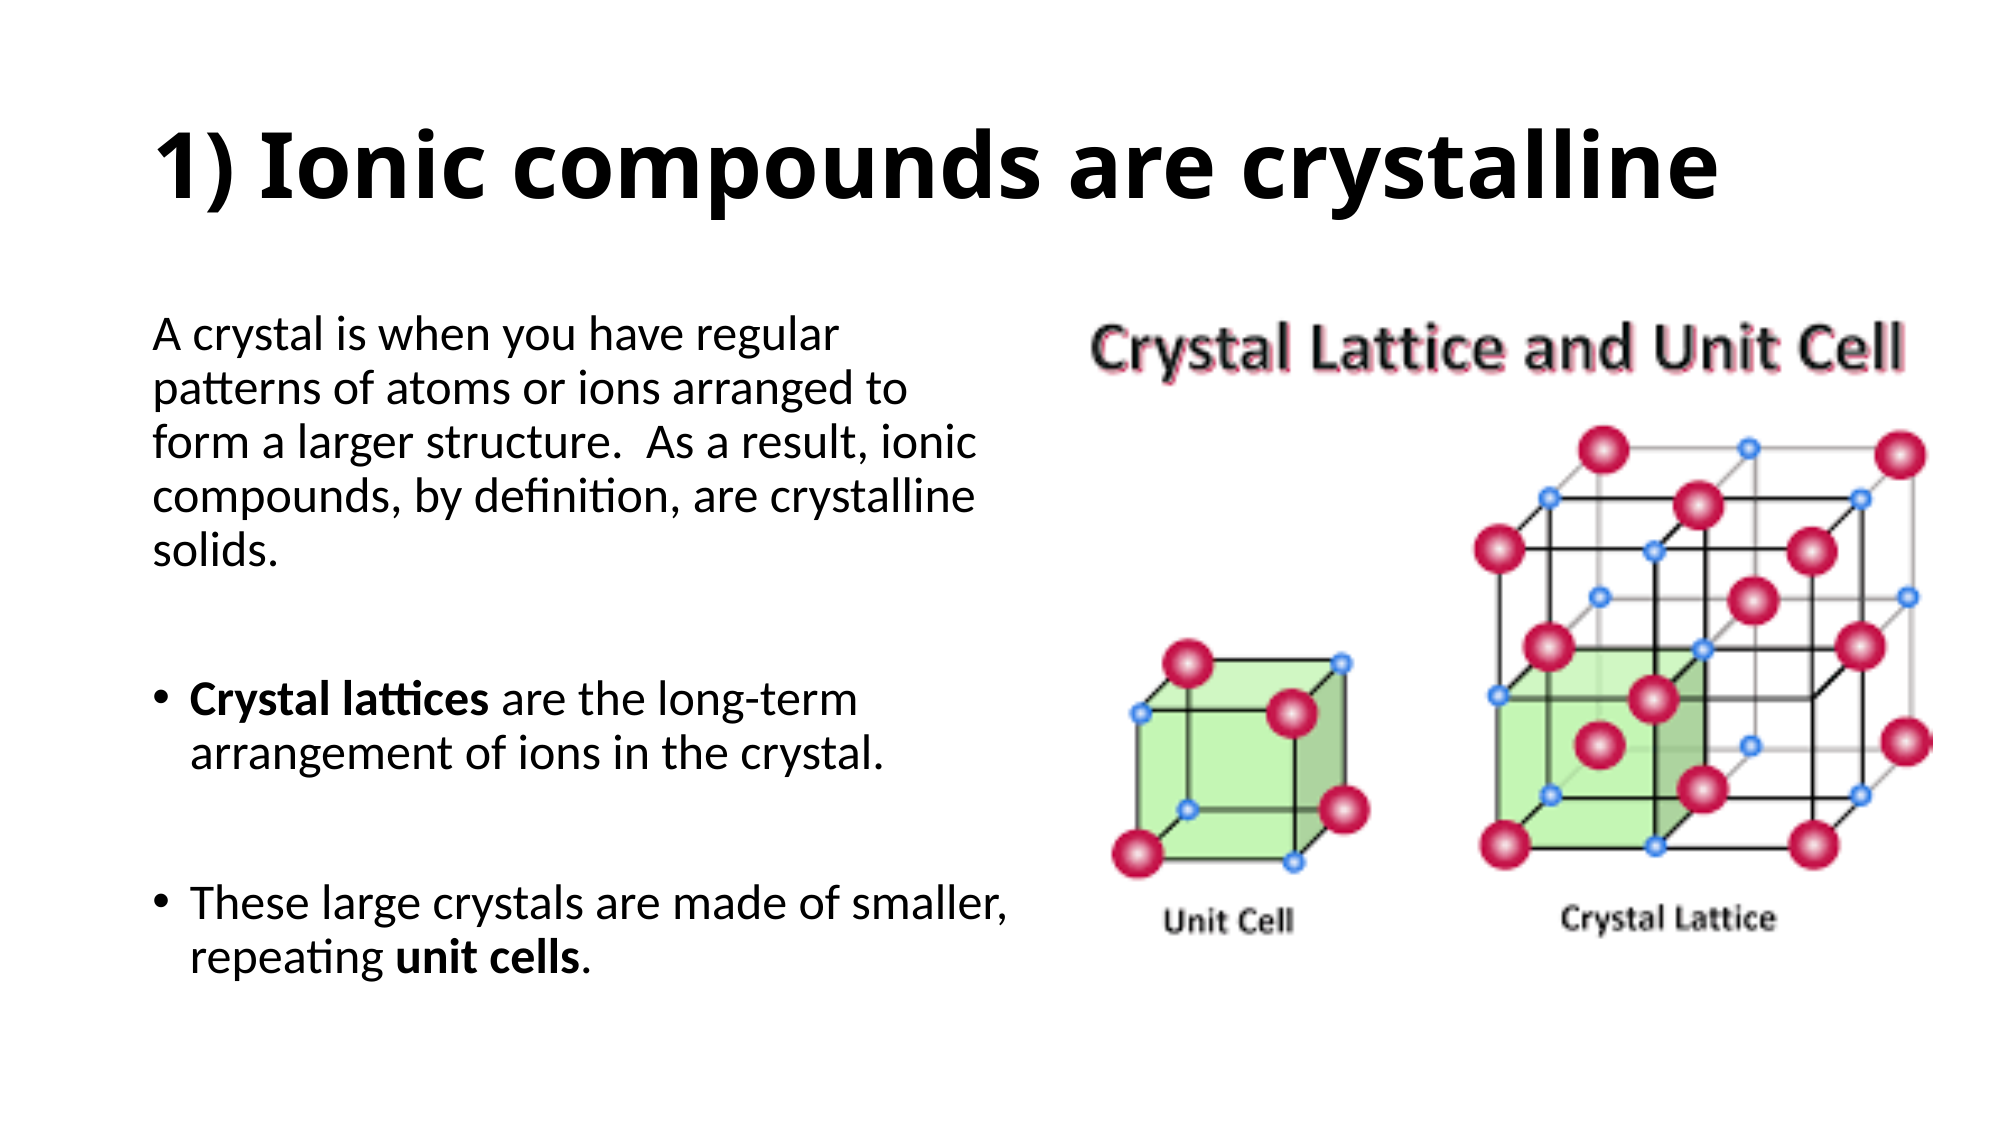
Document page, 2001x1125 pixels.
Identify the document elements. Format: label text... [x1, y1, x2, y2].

picture [1076, 299, 1933, 966]
list A crystal is when you have regular patterns of atoms or ions arranged to form a larger structure. As a result, ionic compounds, by definition, are crystalline solids. Crystal lattices are the long-term arrangement of ions in the crystal. These large crystals are made of smaller, repeating unit cells. [137, 299, 1031, 1014]
title 1) Ionic compounds are crystalline [137, 59, 1863, 278]
